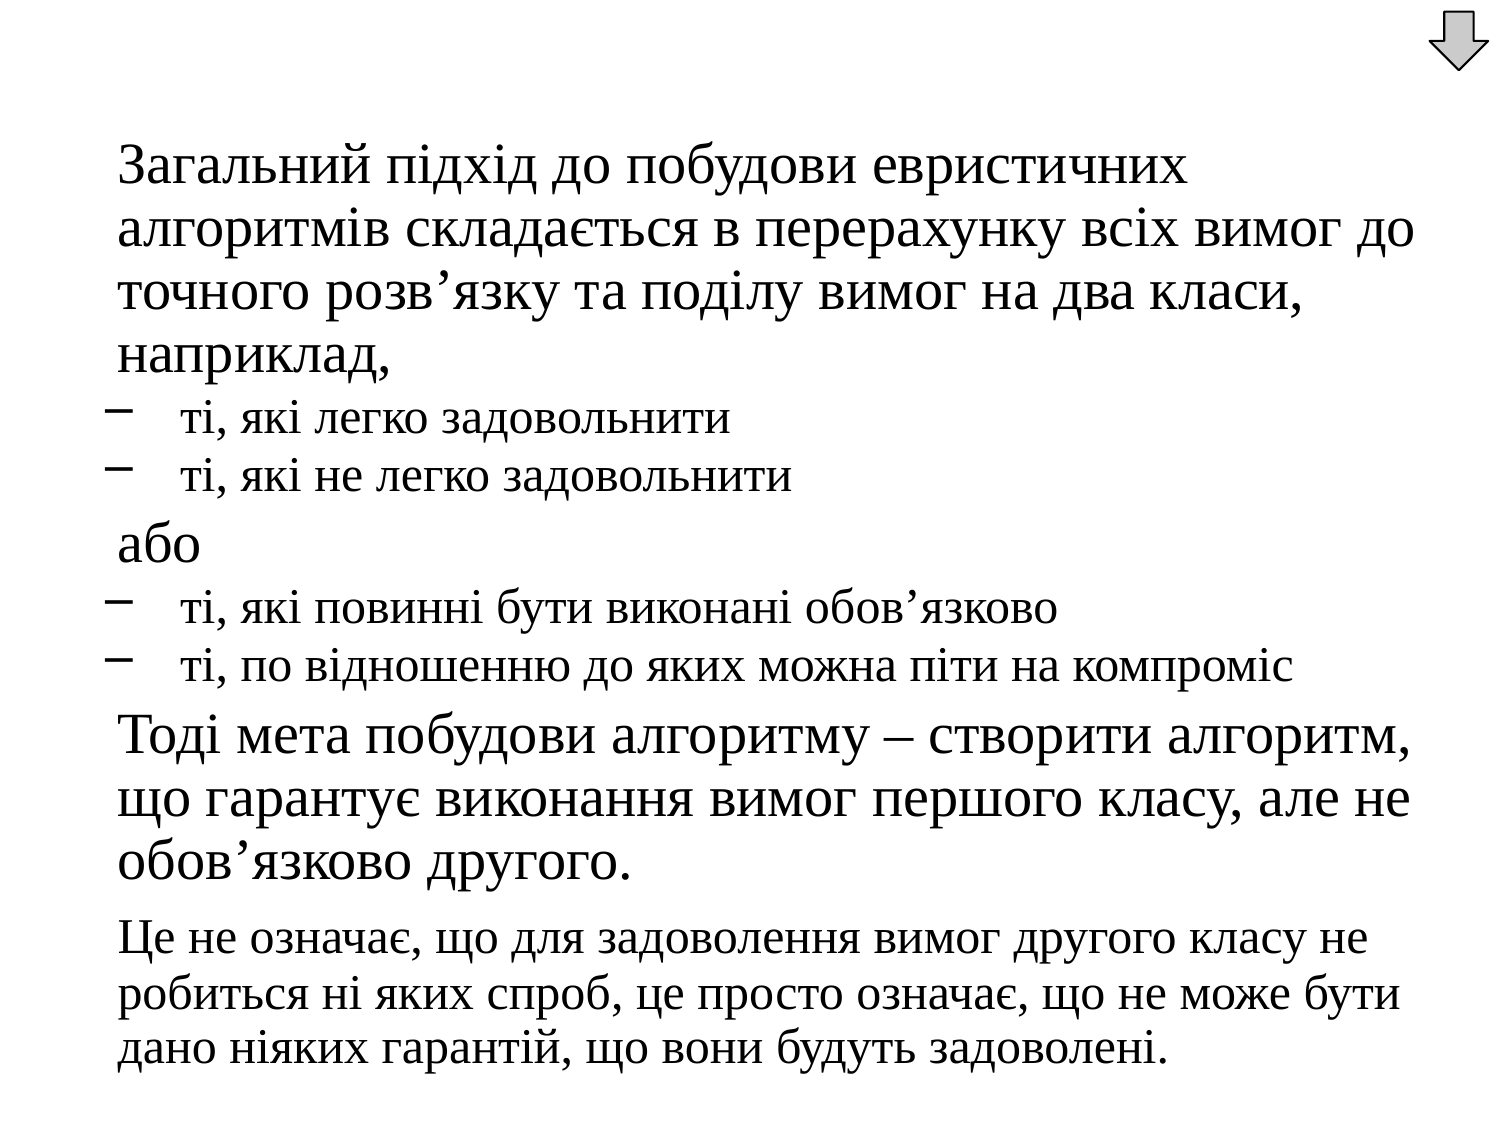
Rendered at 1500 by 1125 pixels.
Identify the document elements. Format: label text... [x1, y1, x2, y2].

list Загальний підхід до побудови евристичних алгоритмів складається в перерахунку всіх вимог до точного розв’язку та поділу вимог на два класи, наприклад, ті, які легко задовольнити ті, які не легко задовольнити або ті, які повинні бути виконані обов’язково ті, по відношенню до яких можна піти на компроміс Тоді мета побудови алгоритму – створити алгоритм, що гарантує виконання вимог першого класу, але не обов’язково другого. Це не означає, що для задоволення вимог другого класу не робиться ні яких спроб, це просто означає, що не може бути дано ніяких гарантій, що вони будуть задоволені. [0, 125, 1500, 1125]
text_box [1429, 11, 1489, 71]
